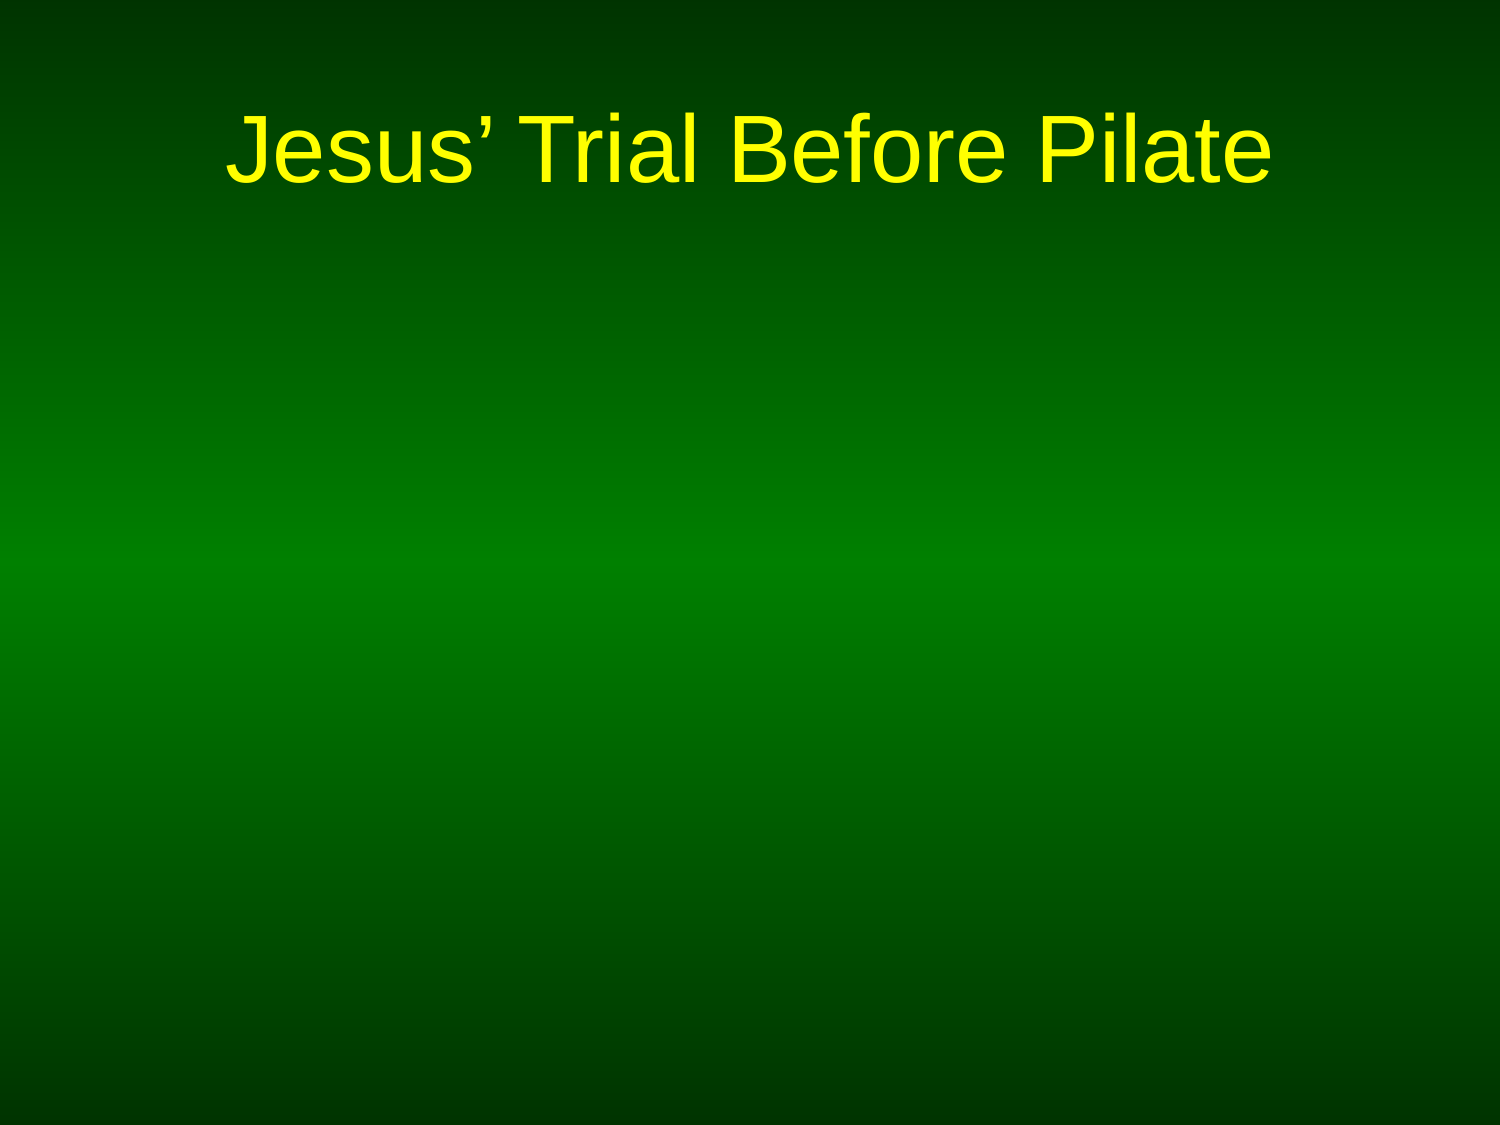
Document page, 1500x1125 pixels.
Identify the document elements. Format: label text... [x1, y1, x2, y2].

title Jesus’ Trial Before Pilate [37, 50, 1463, 238]
